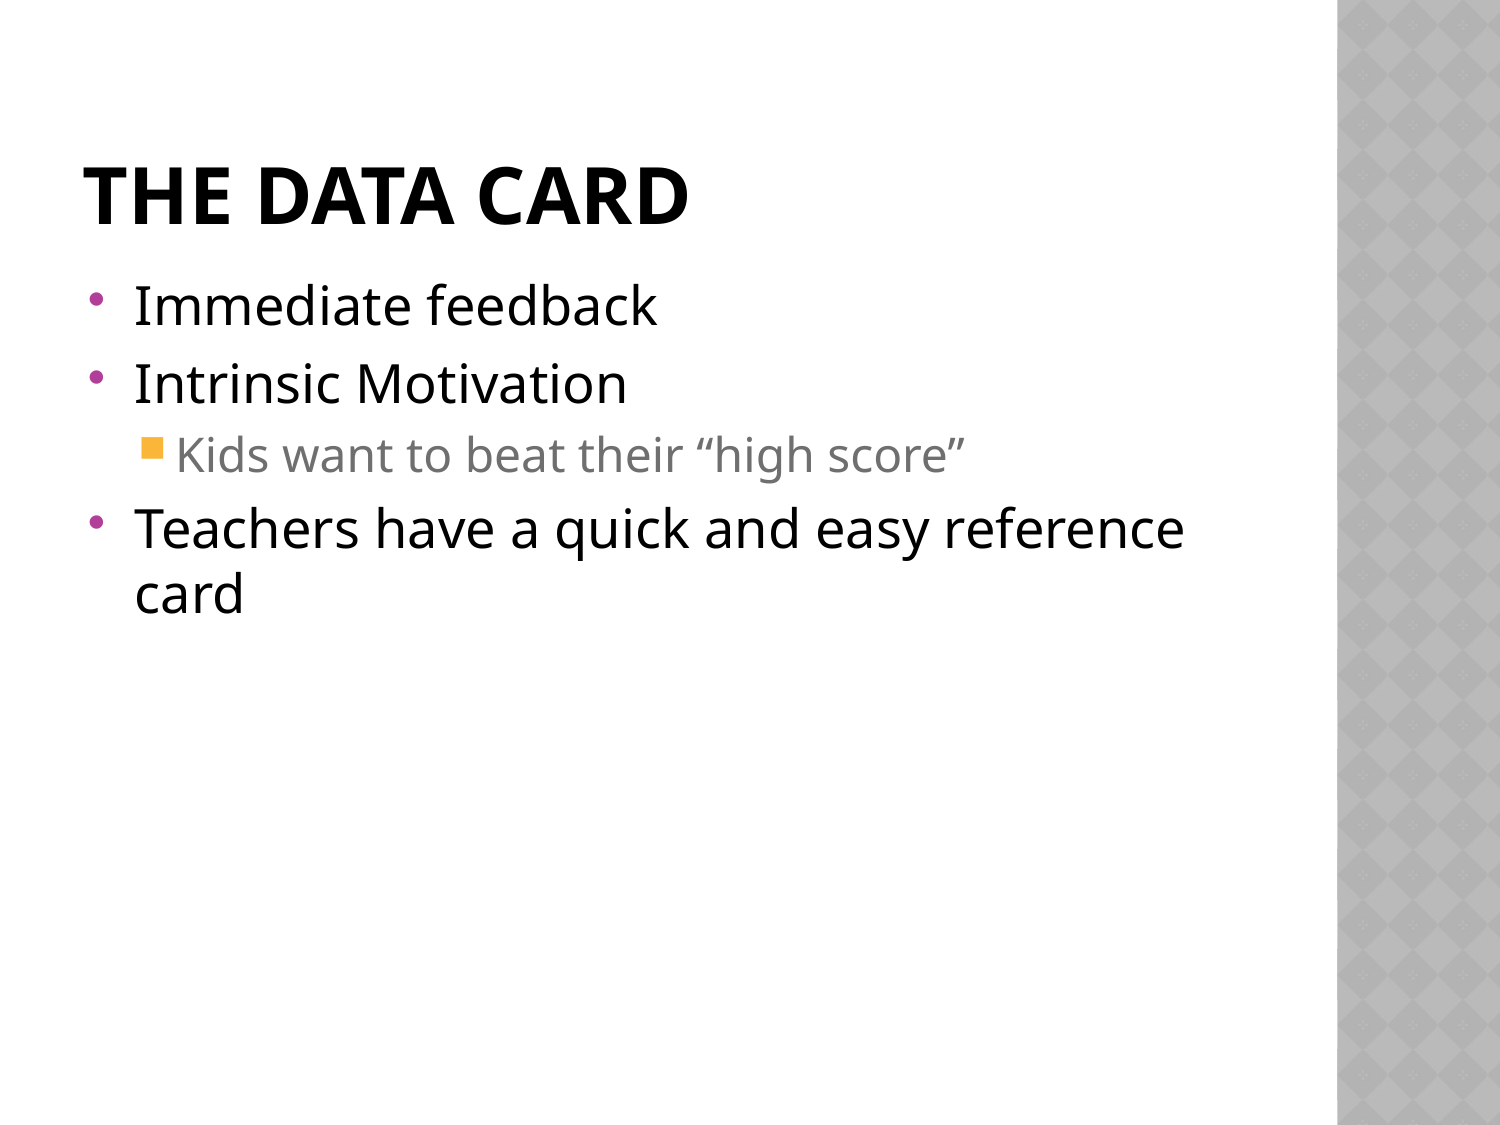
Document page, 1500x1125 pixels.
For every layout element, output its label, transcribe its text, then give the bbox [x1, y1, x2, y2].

list Immediate feedback Intrinsic Motivation Kids want to beat their “high score” Teachers have a quick and easy reference card [75, 264, 1263, 1059]
title The Data Card [75, 52, 1263, 240]
